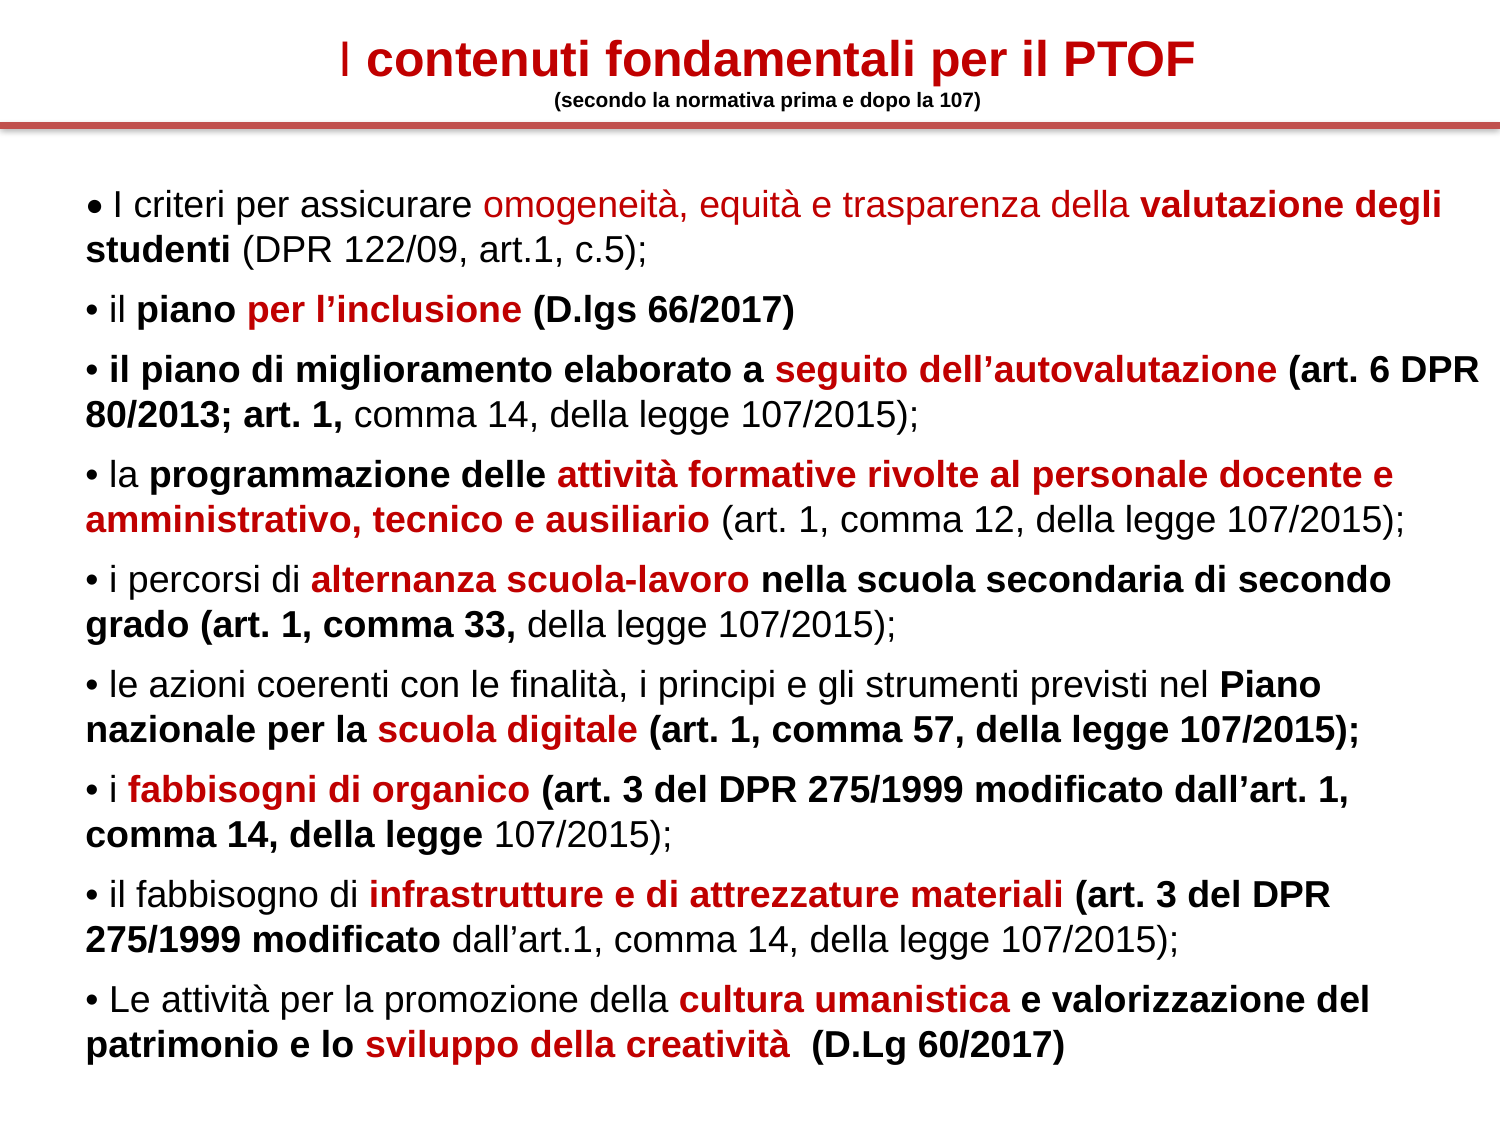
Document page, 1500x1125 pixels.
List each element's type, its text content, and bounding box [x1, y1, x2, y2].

text_box • I criteri per assicurare omogeneità, equità e trasparenza della valutazione degli studenti (DPR 122/09, art.1, c.5); • il piano per l’inclusione (D.lgs 66/2017) • il piano di miglioramento elaborato a seguito dell’autovalutazione (art. 6 DPR 80/2013; art. 1, comma 14, della legge 107/2015); • la programmazione delle attività formative rivolte al personale docente e amministrativo, tecnico e ausiliario (art. 1, comma 12, della legge 107/2015); • i percorsi di alternanza scuola-lavoro nella scuola secondaria di secondo grado (art. 1, comma 33, della legge 107/2015); • le azioni coerenti con le finalità, i principi e gli strumenti previsti nel Piano nazionale per la scuola digitale (art. 1, comma 57, della legge 107/2015); • i fabbisogni di organico (art. 3 del DPR 275/1999 modificato dall’art. 1, comma 14, della legge 107/2015); • il fabbisogno di infrastrutture e di attrezzature materiali (art. 3 del DPR 275/1999 modificato dall’art.1, comma 14, della legge 107/2015); • Le attività per la promozione della cultura umanistica e valorizzazione del patrimonio e lo sviluppo della creatività (D.Lg 60/2017) [70, 172, 1500, 1073]
text_box I contenuti fondamentali per il PTOF (secondo la normativa prima e dopo la 107) [88, 19, 1447, 119]
